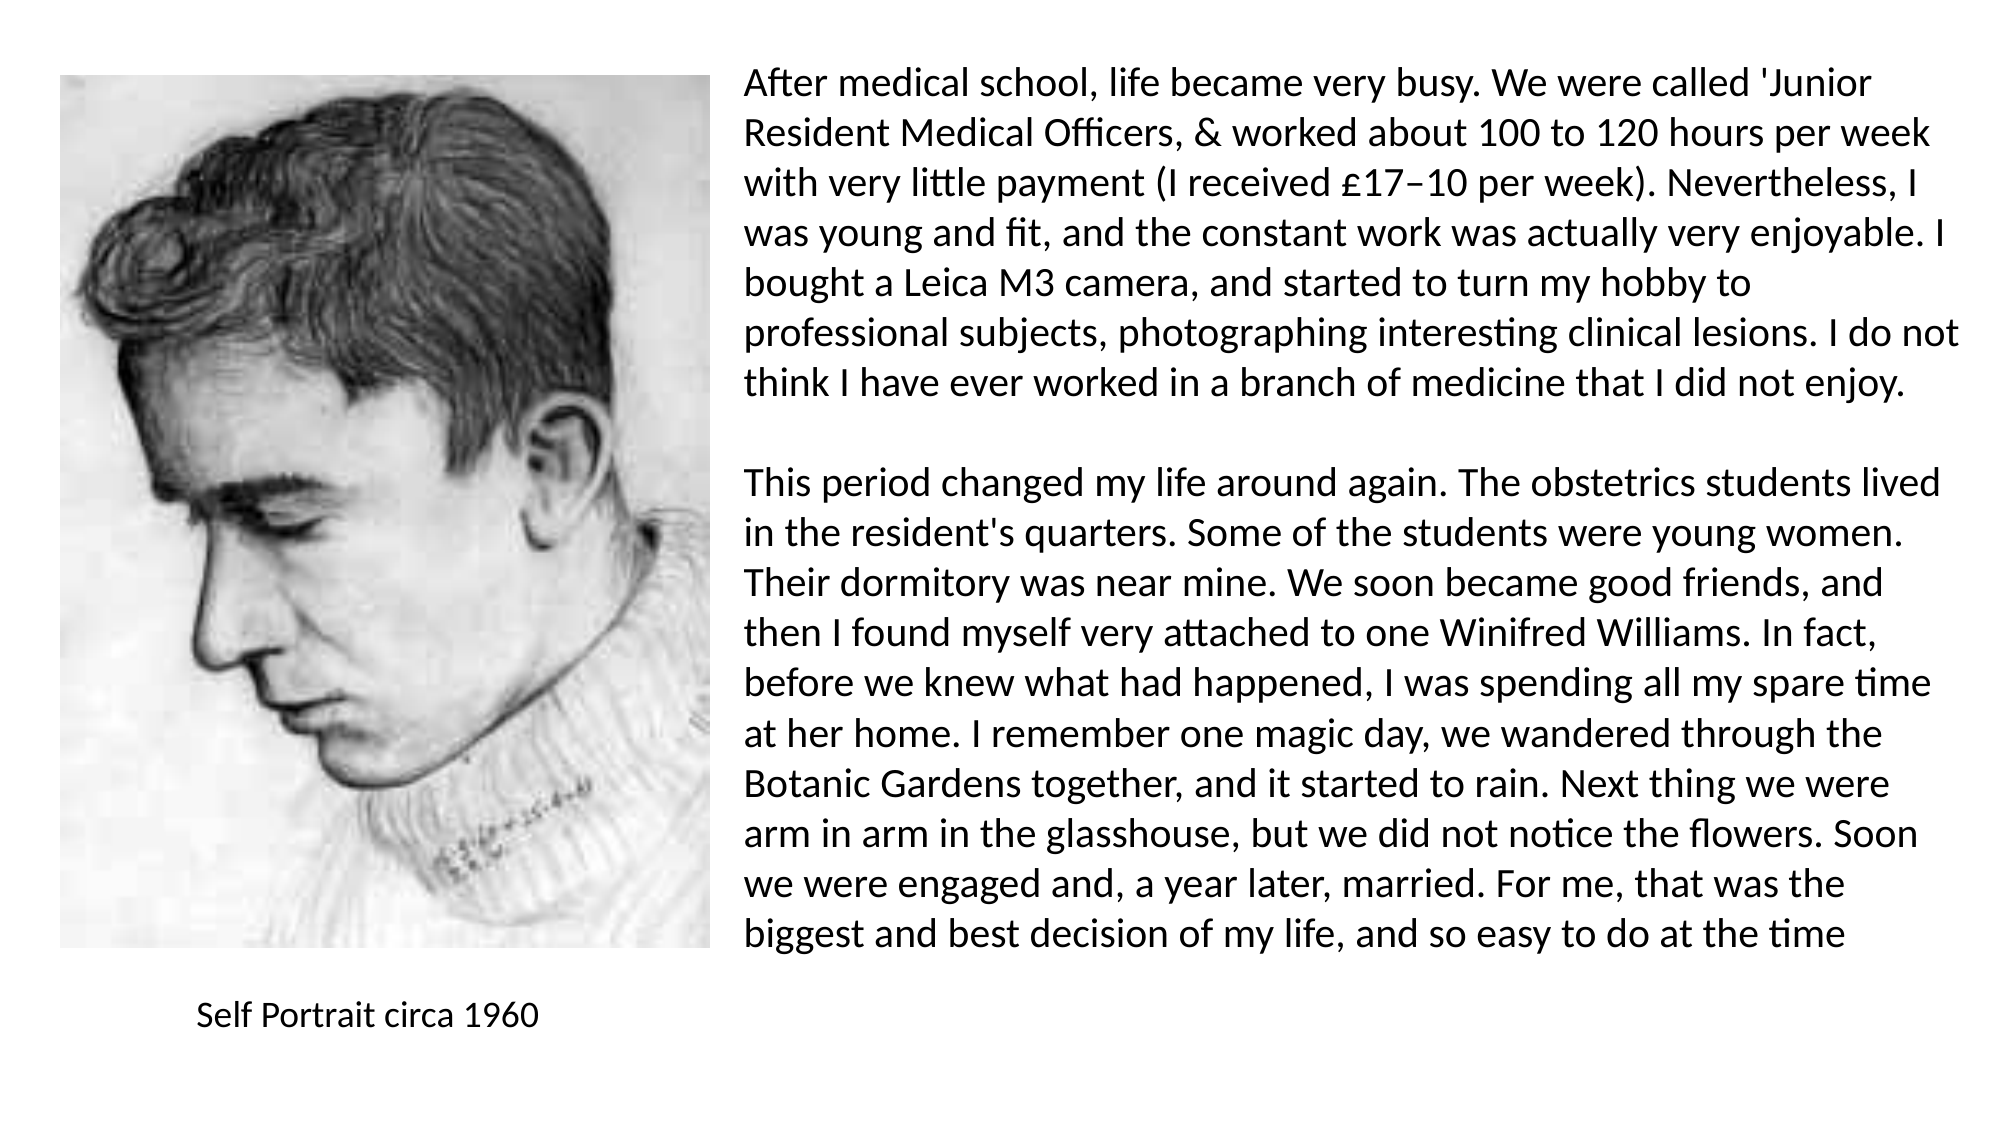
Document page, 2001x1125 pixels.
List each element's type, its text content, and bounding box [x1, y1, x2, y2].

picture [59, 75, 710, 948]
text_box Self Portrait circa 1960 [181, 982, 595, 1043]
text_box After medical school, life became very busy. We were called 'Junior Resident Medical Officers, & worked about 100 to 120 hours per week with very little payment (I received £17–10 per week). Nevertheless, I was young and fit, and the constant work was actually very enjoyable. I bought a Leica M3 camera, and started to turn my hobby to professional subjects, photographing interesting clinical lesions. I do not think I have ever worked in a branch of medicine that I did not enjoy. This period changed my life around again. The obstetrics students lived in the resident's quarters. Some of the students were young women. Their dormitory was near mine. We soon became good friends, and then I found myself very attached to one Winifred Williams. In fact, before we knew what had happened, I was spending all my spare time at her home. I remember one magic day, we wandered through the Botanic Gardens together, and it started to rain. Next thing we were arm in arm in the glasshouse, but we did not notice the flowers. Soon we were engaged and, a year later, married. For me, that was the biggest and best decision of my life, and so easy to do at the time [728, 47, 1977, 1013]
